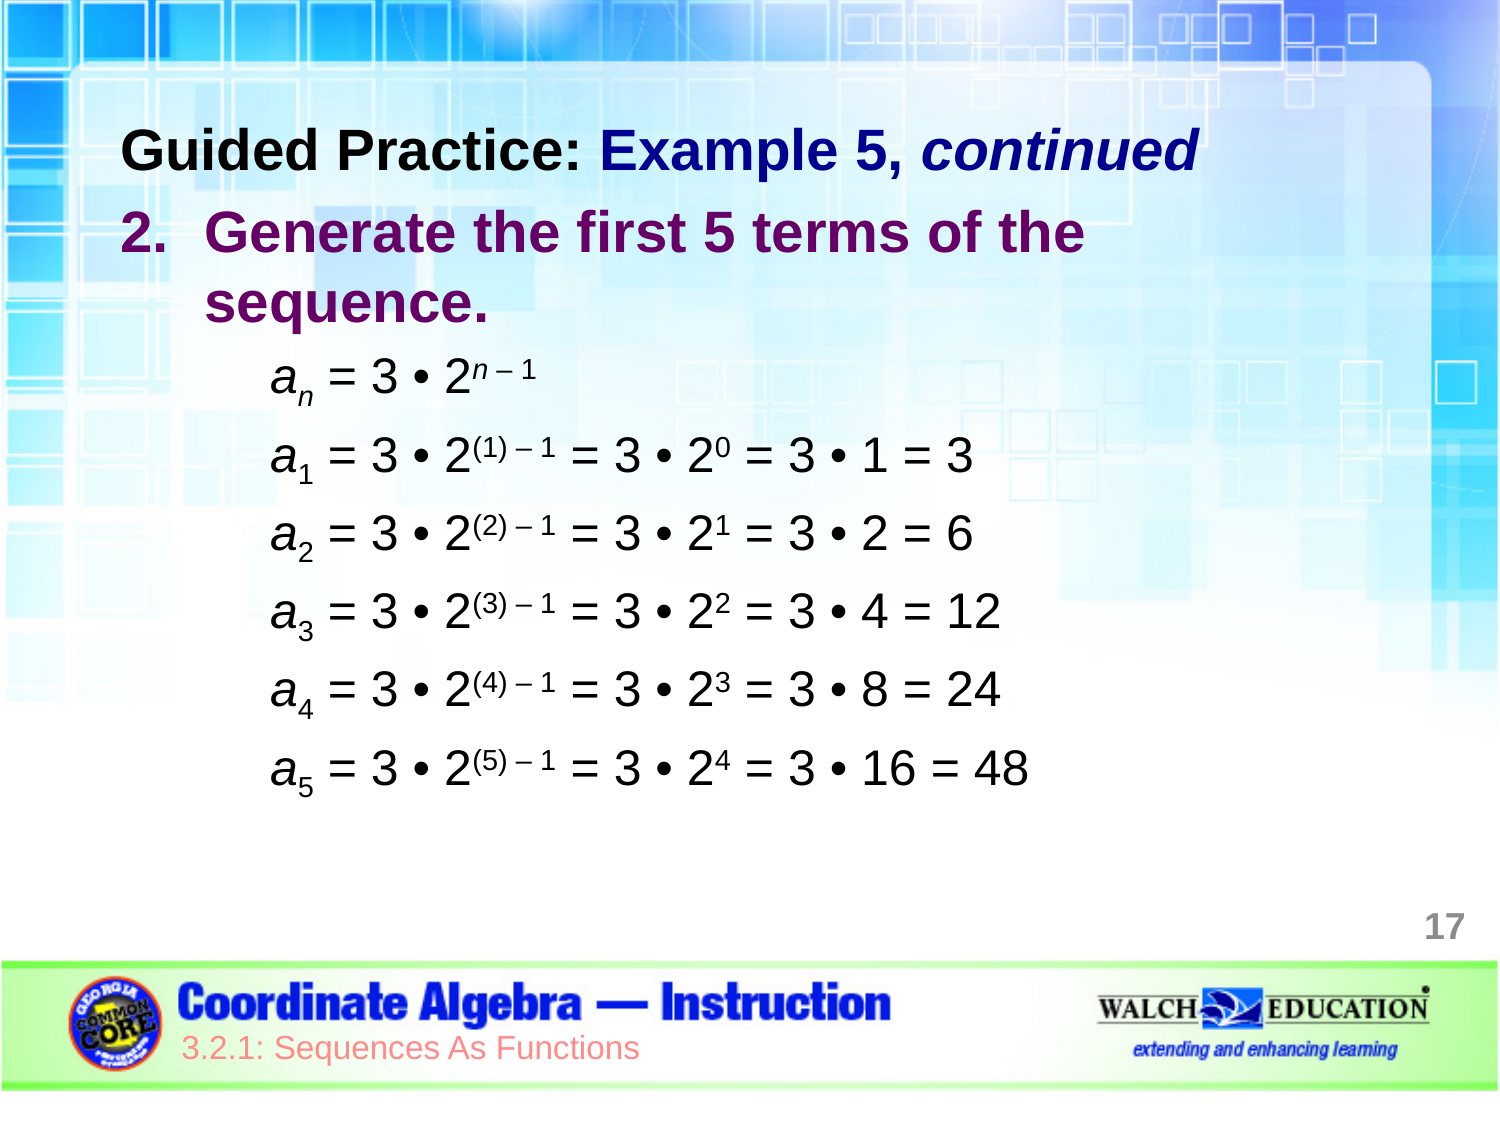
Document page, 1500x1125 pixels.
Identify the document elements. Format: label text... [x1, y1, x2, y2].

picture [1, 0, 1500, 1091]
slide_number 17 [1361, 901, 1481, 949]
footer 3.2.1: Sequences As Functions [166, 1024, 1080, 1069]
subtitle Guided Practice: Example 5, continued Generate the first 5 terms of the sequence. an = 3 • 2n – 1 a1 = 3 • 2(1) – 1 = 3 • 20 = 3 • 1 = 3 a2 = 3 • 2(2) – 1 = 3 • 21 = 3 • 2 = 6 a3 = 3 • 2(3) – 1 = 3 • 22 = 3 • 4 = 12 a4 = 3 • 2(4) – 1 = 3 • 23 = 3 • 8 = 24 a5 = 3 • 2(5) – 1 = 3 • 24 = 3 • 16 = 48 [105, 105, 1394, 925]
